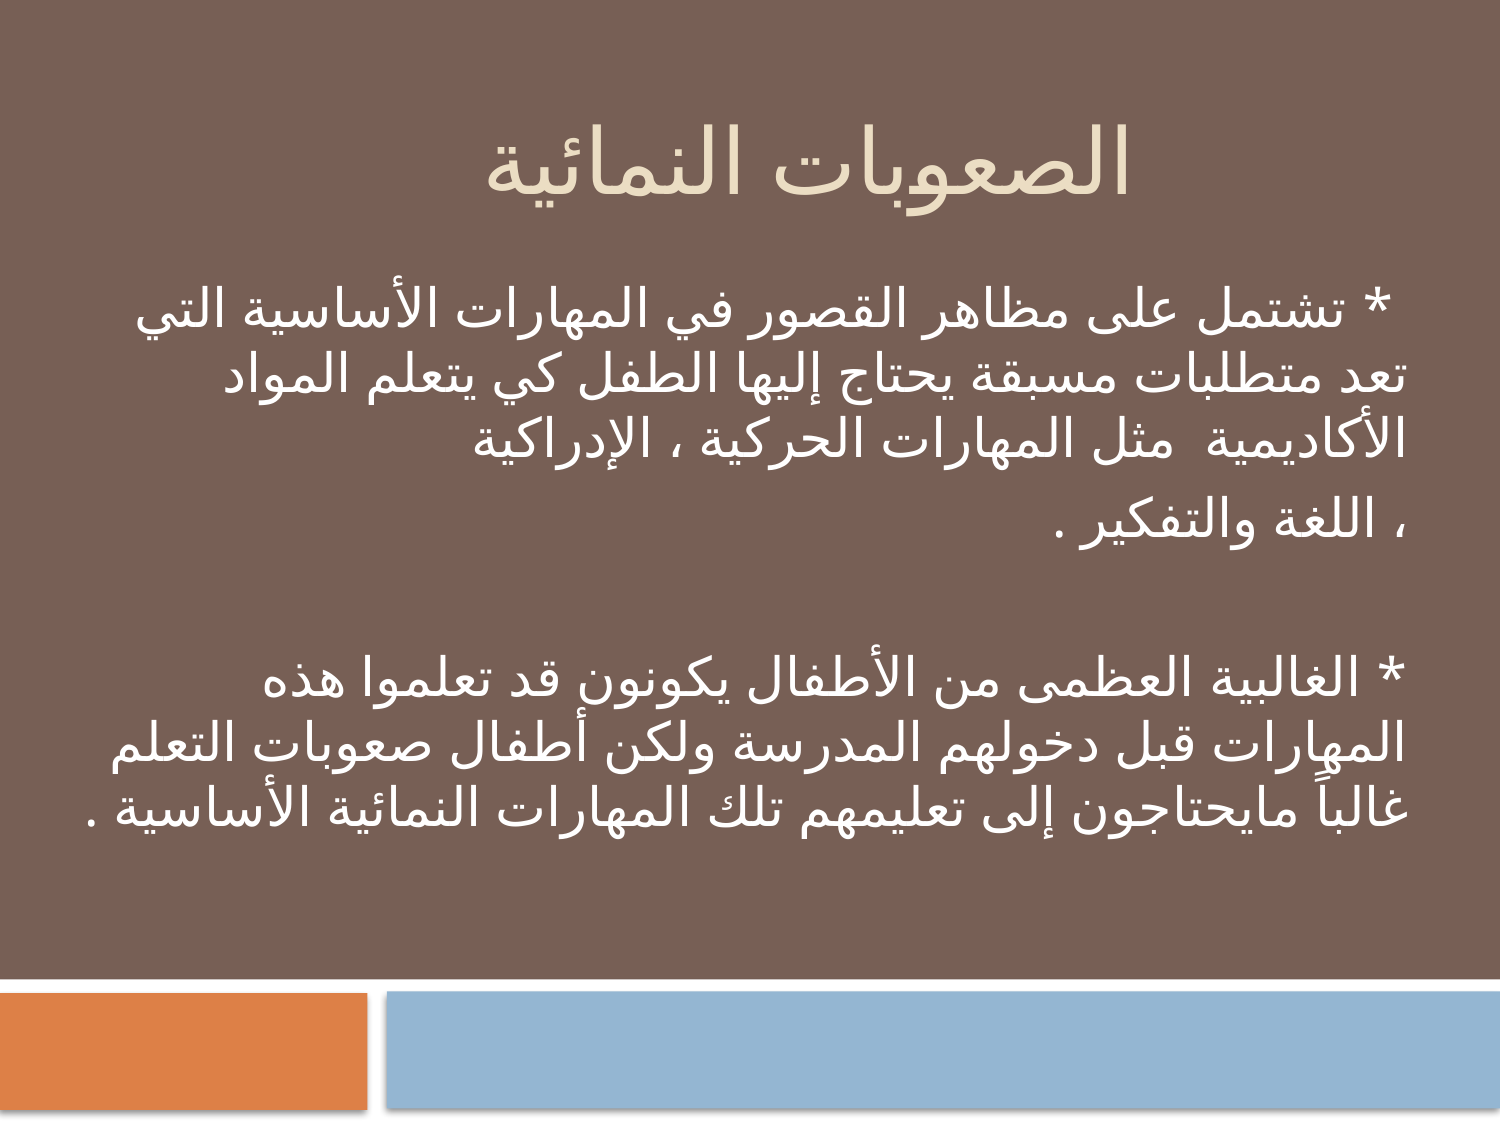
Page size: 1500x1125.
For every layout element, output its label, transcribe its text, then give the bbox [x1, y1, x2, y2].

title الصعوبات النمائية [277, 19, 1340, 220]
subtitle * تشتمل على مظاهر القصور في المهارات الأساسية التي تعد متطلبات مسبقة يحتاج إليها الطفل كي يتعلم المواد الأكاديمية مثل المهارات الحركية ، الإدراكية ، اللغة والتفكير . * الغالبية العظمى من الأطفال يكونون قد تعلموا هذه المهارات قبل دخولهم المدرسة ولكن أطفال صعوبات التعلم غالباً مايحتاجون إلى تعليمهم تلك المهارات النمائية الأساسية . [41, 255, 1425, 856]
